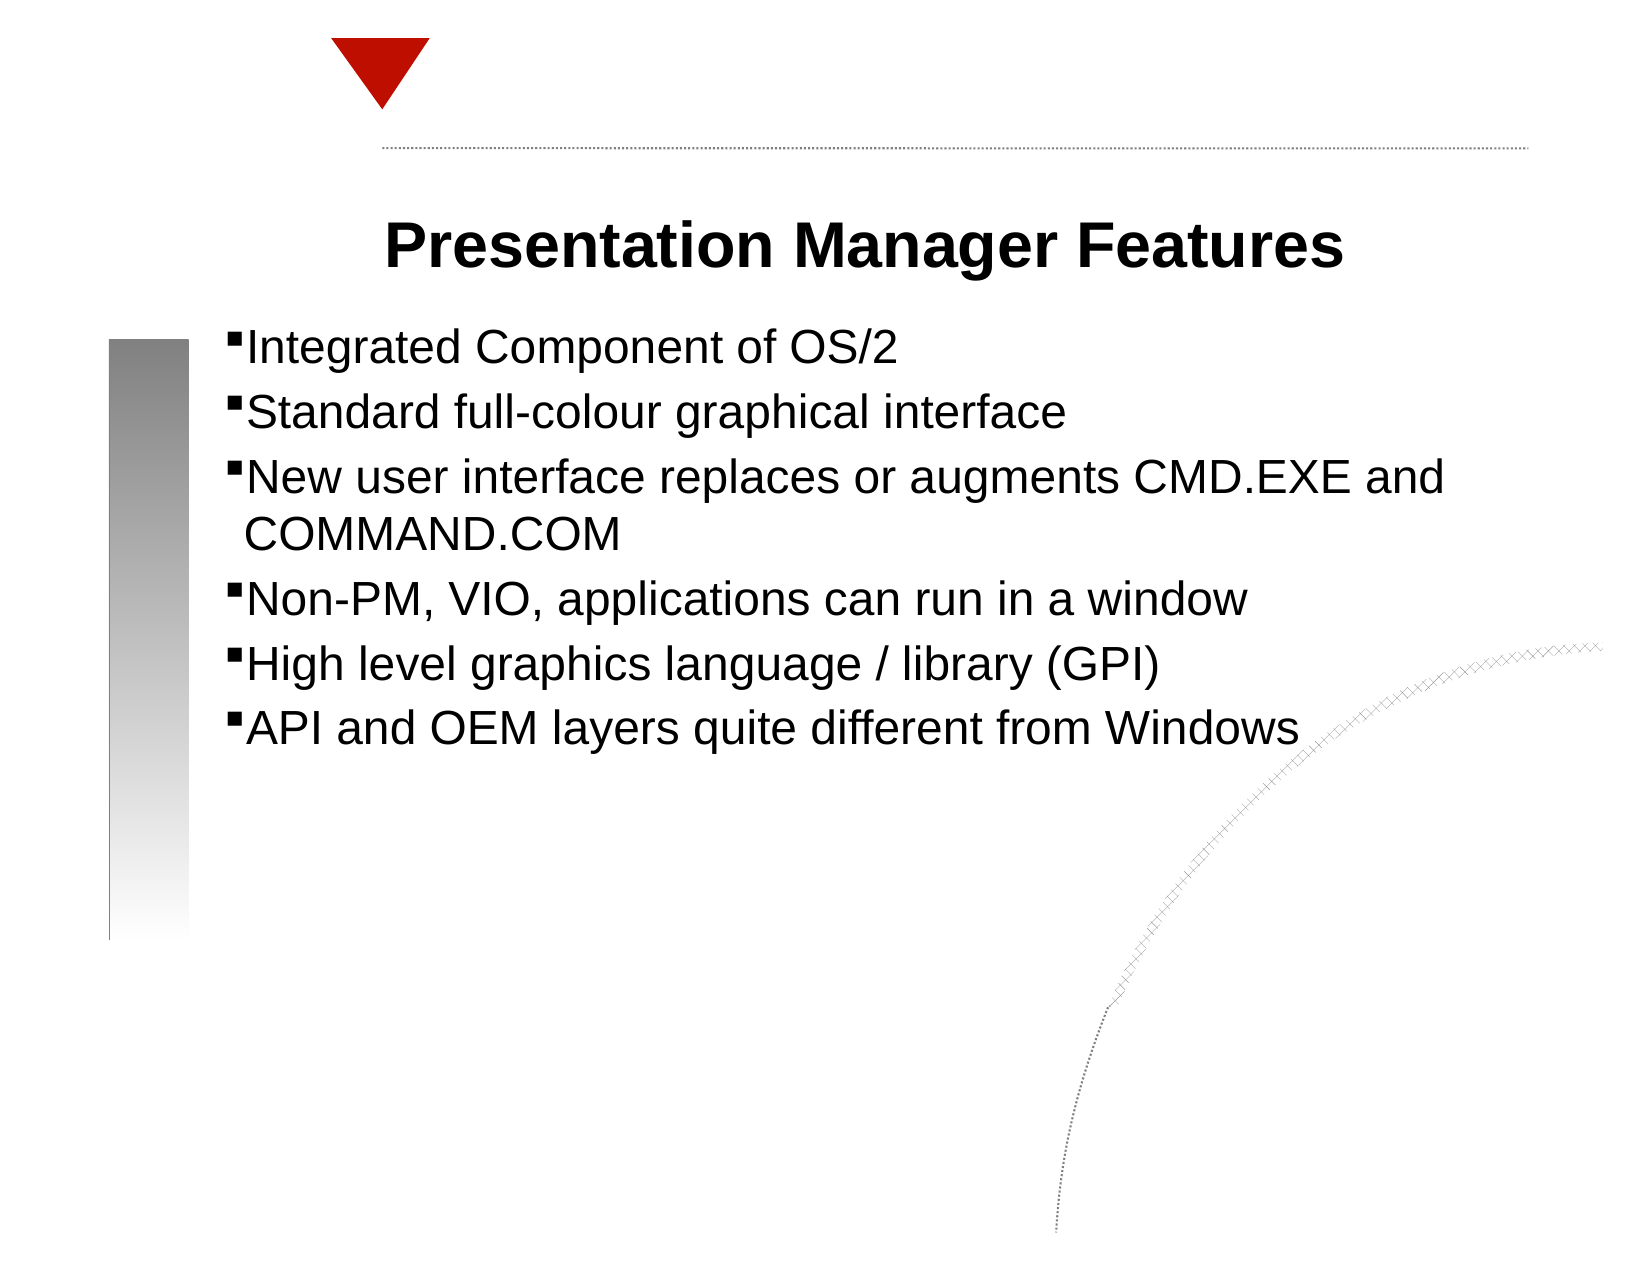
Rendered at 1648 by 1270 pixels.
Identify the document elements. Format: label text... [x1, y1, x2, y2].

text_box Integrated Component of OS/2 Standard full-colour graphical interface New user interface replaces or augments CMD.EXE and COMMAND.COM Non-PM, VIO, applications can run in a window High level graphics language / library (GPI) API and OEM layers quite different from Windows [223, 315, 1532, 755]
text_box Presentation Manager Features [384, 202, 1538, 281]
